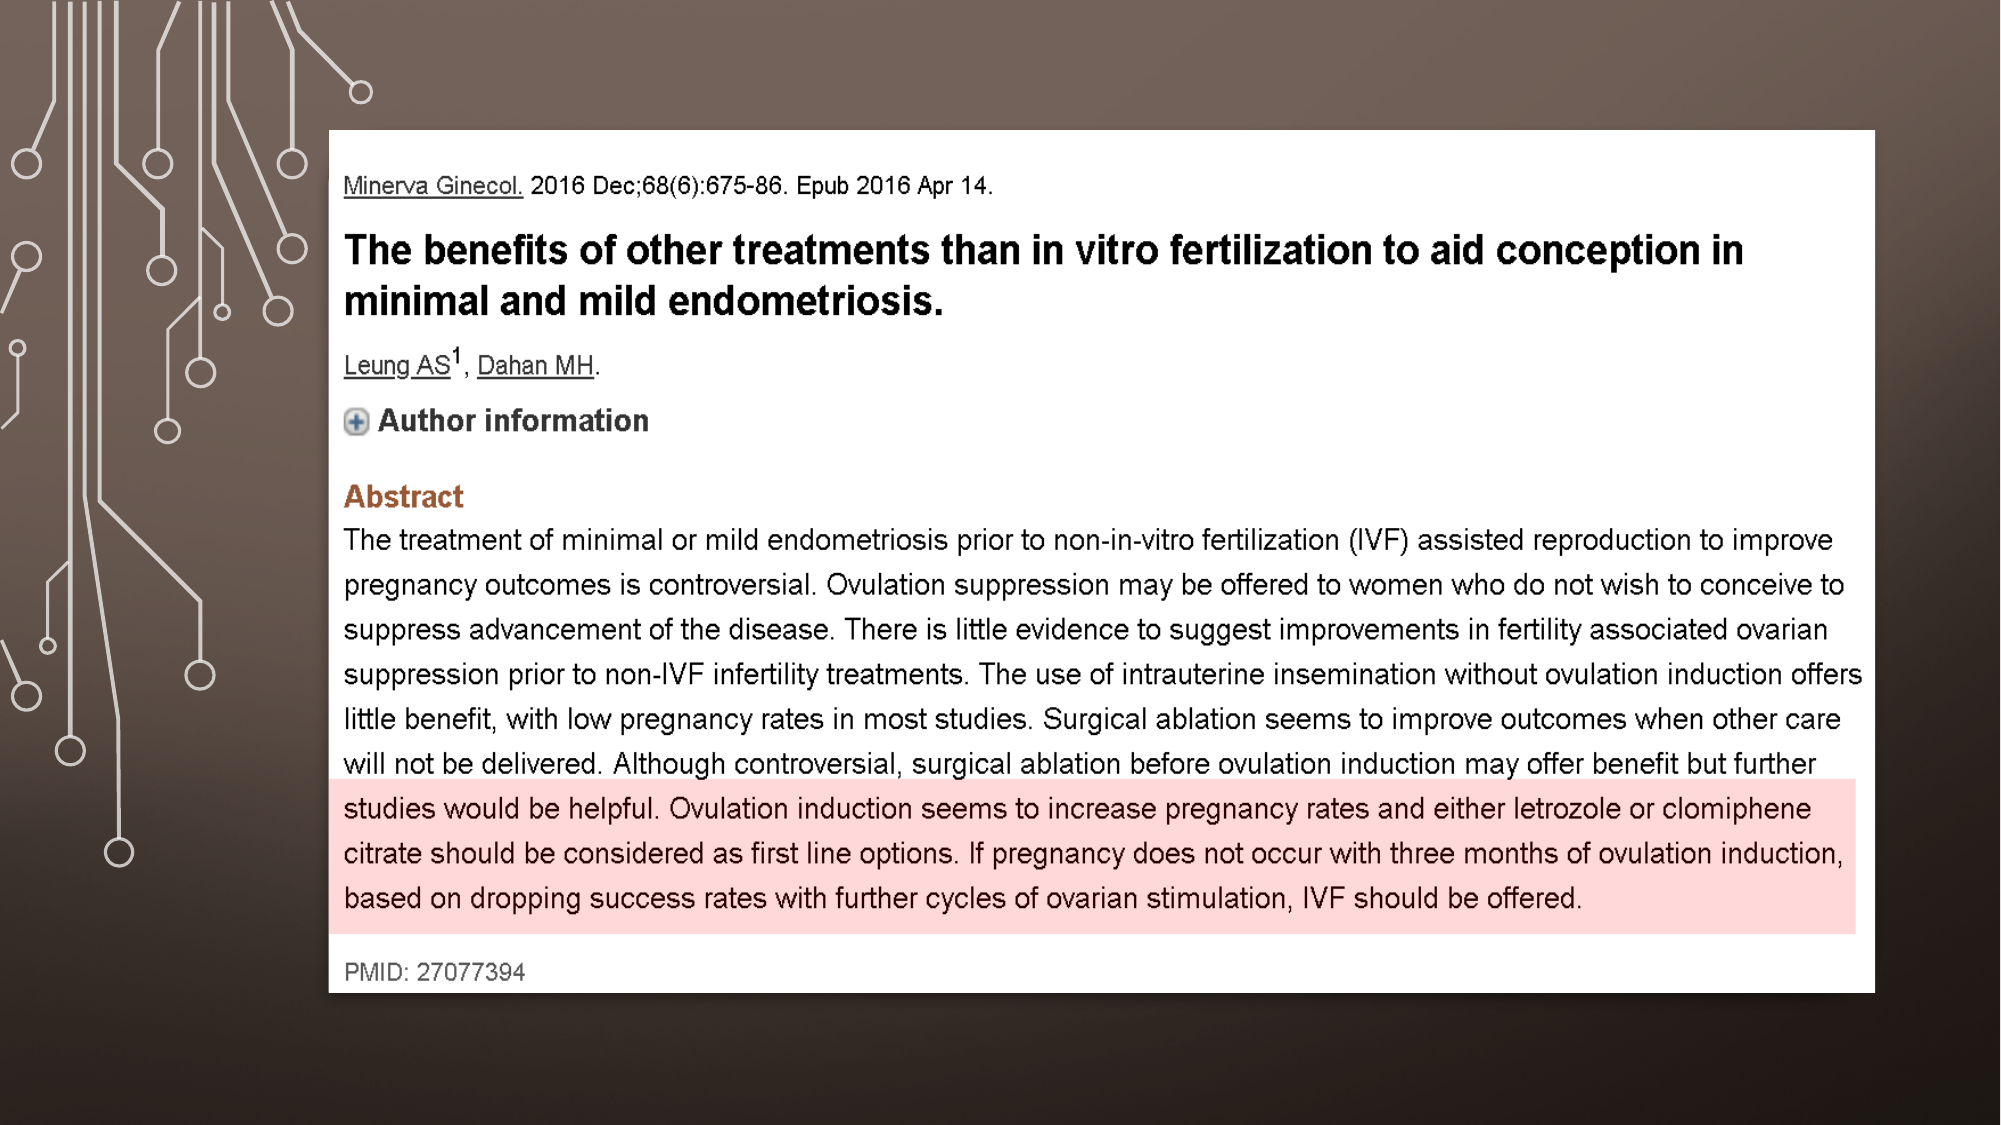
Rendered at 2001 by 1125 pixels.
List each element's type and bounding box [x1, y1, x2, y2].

text_box [0, 0, 375, 868]
picture [0, 0, 2000, 1125]
